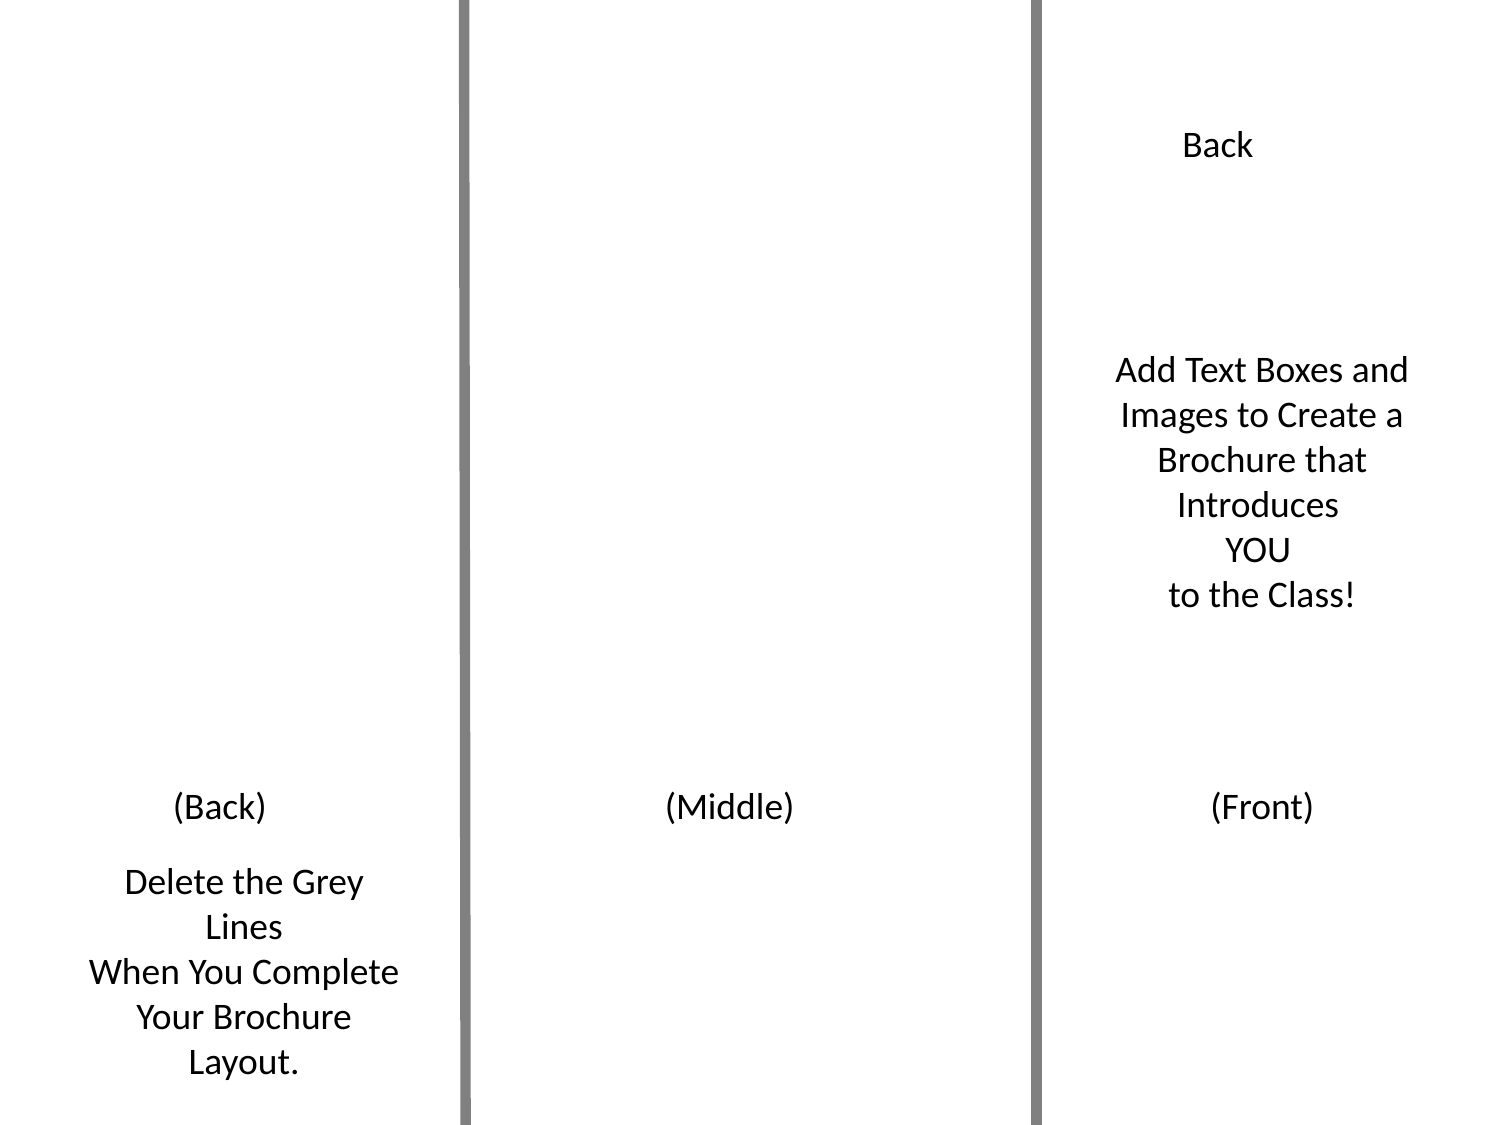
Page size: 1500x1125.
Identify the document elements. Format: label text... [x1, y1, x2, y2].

text_box (Back) [158, 774, 282, 835]
text_box Add Text Boxes and Images to Create a Brochure that Introduces YOU to the Class! [1081, 337, 1444, 623]
text_box Delete the Grey Lines When You Complete Your Brochure Layout. [69, 849, 420, 1090]
text_box Back [1167, 112, 1331, 173]
text_box (Front) [1195, 774, 1330, 835]
text_box (Middle) [649, 774, 810, 835]
